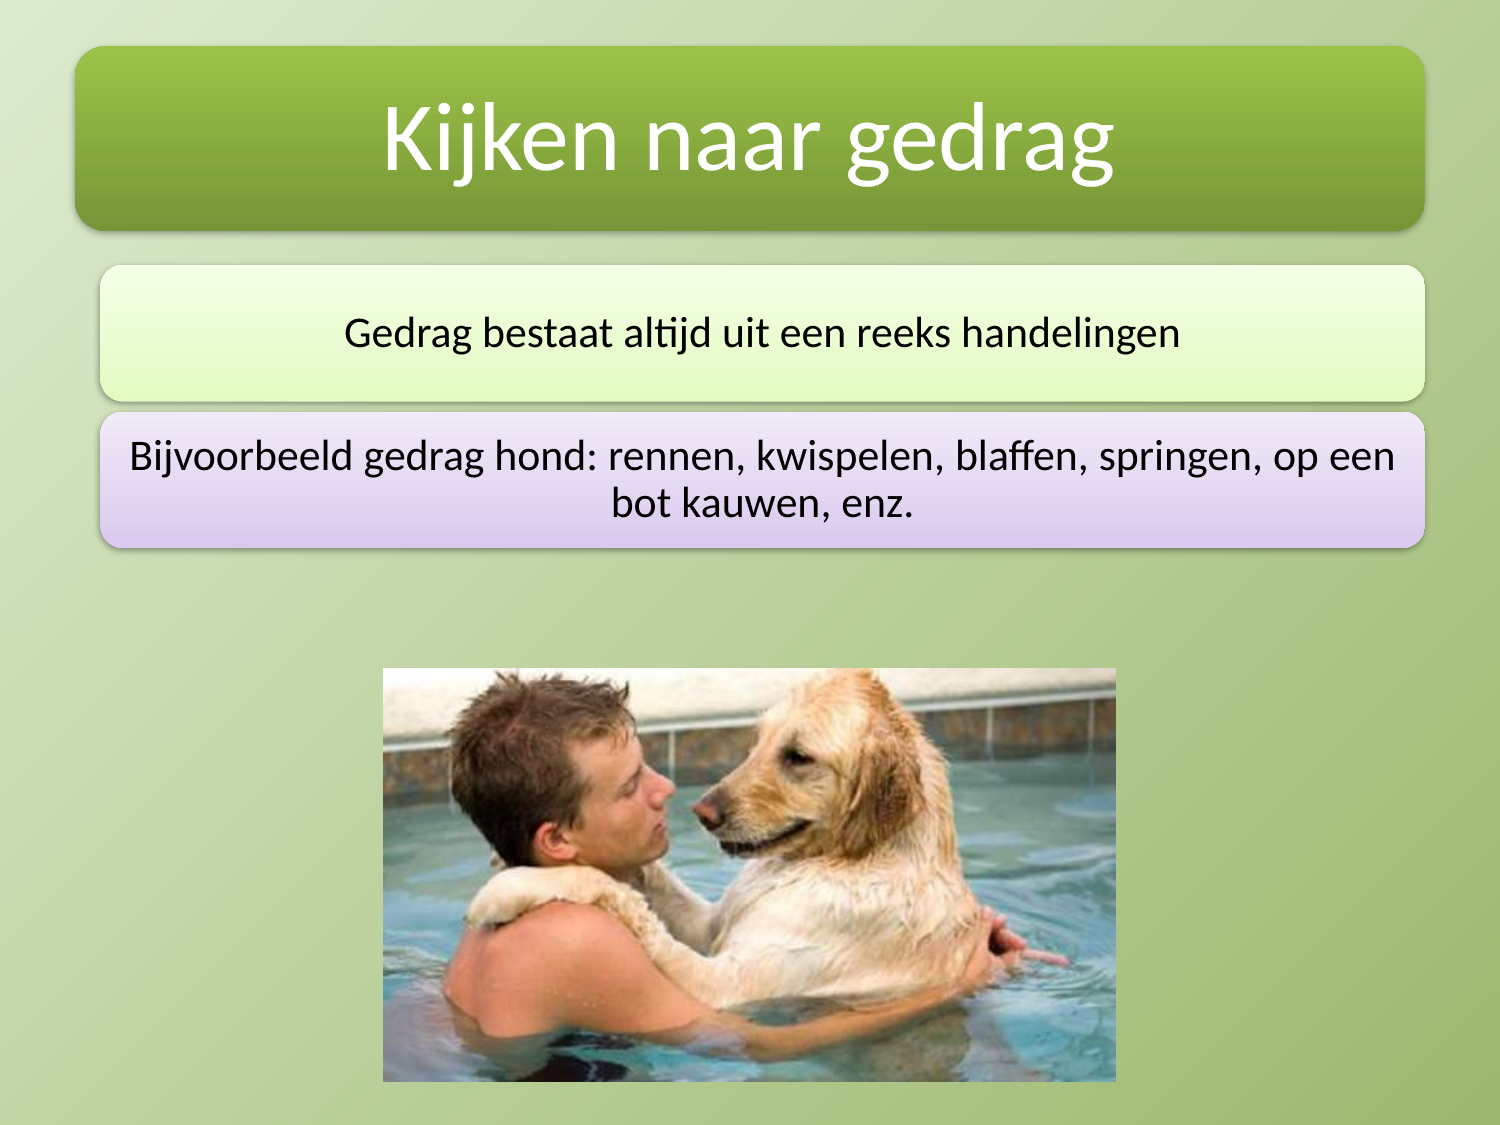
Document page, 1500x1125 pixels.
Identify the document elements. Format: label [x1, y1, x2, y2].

picture [383, 668, 1116, 1082]
list [100, 262, 1426, 551]
text_box [74, 44, 1426, 233]
